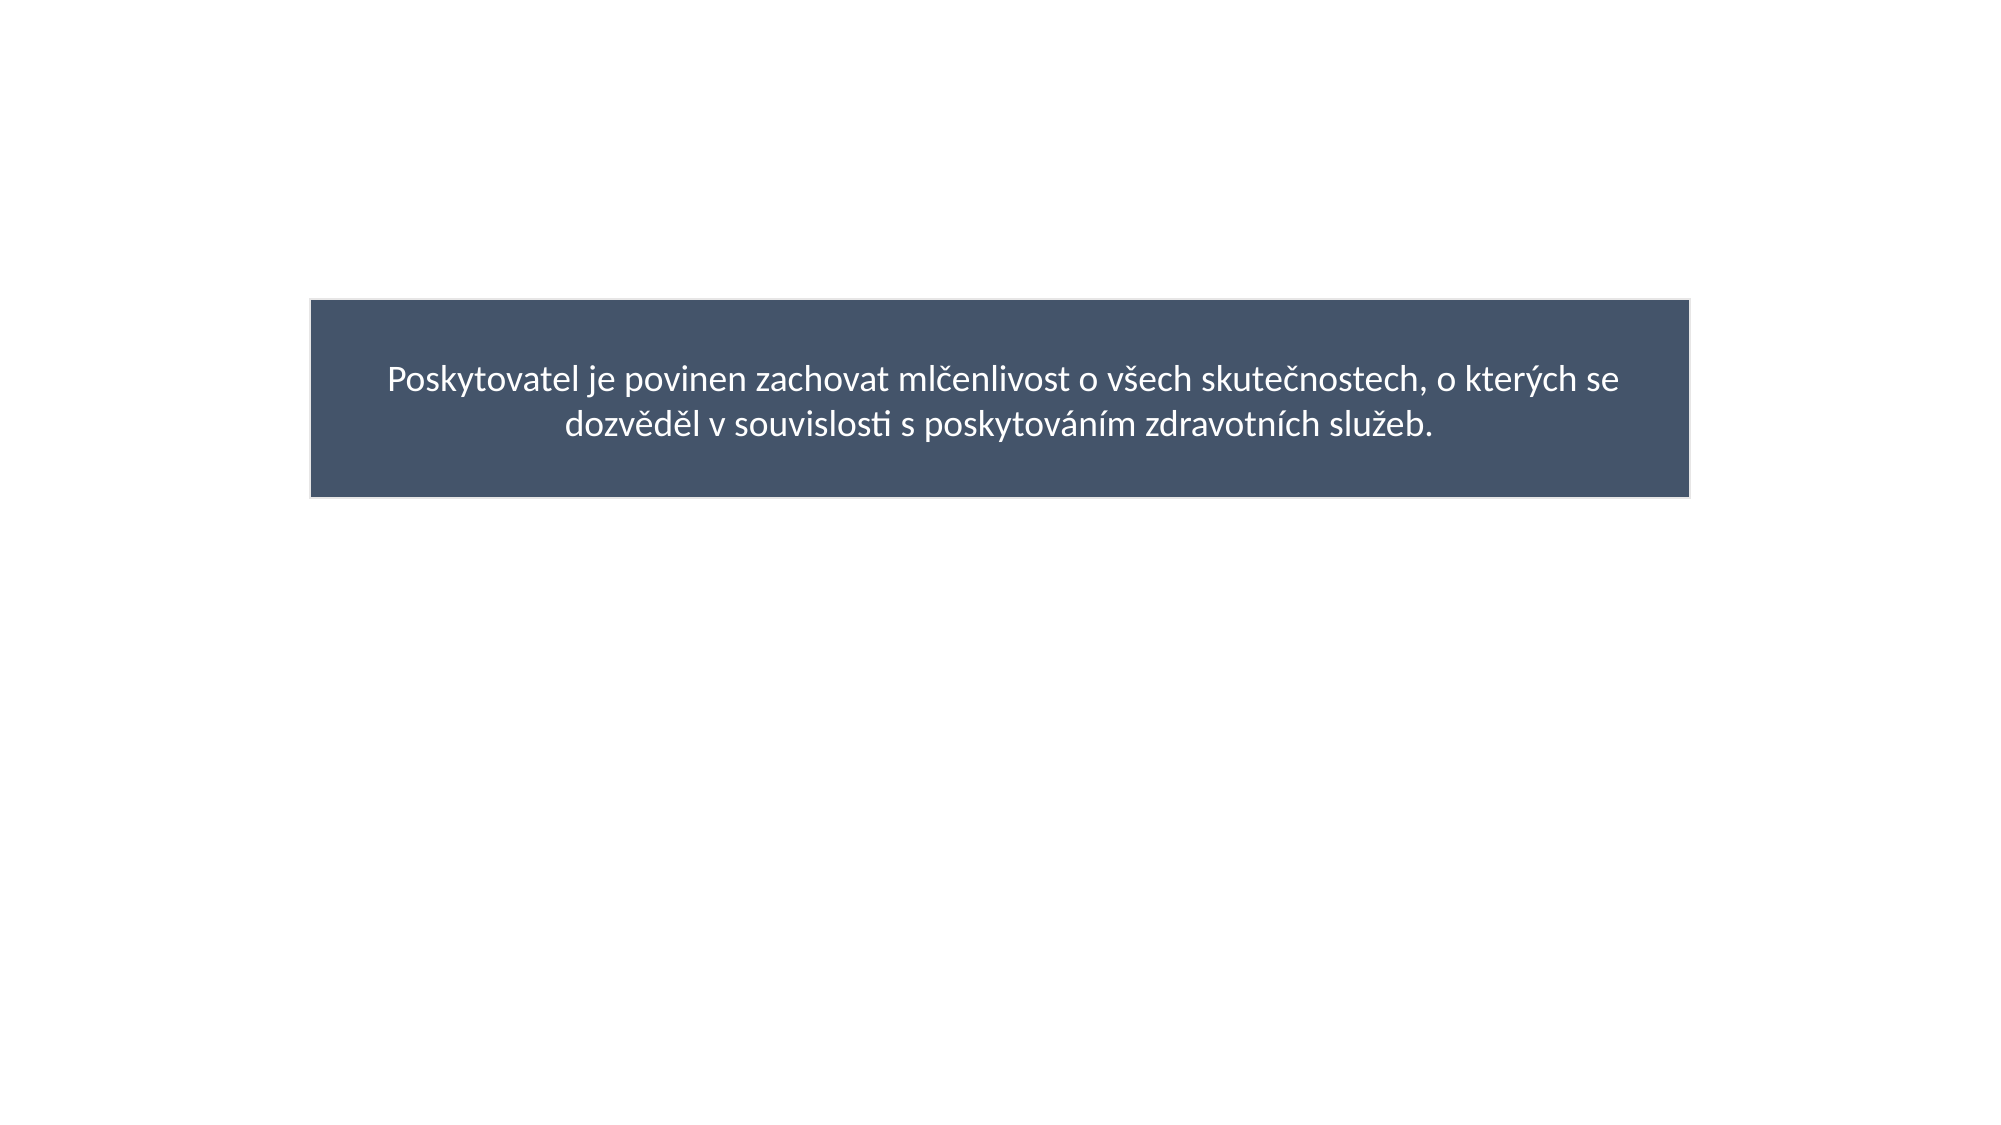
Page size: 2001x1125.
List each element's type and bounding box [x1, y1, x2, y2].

list [137, 299, 1863, 1014]
